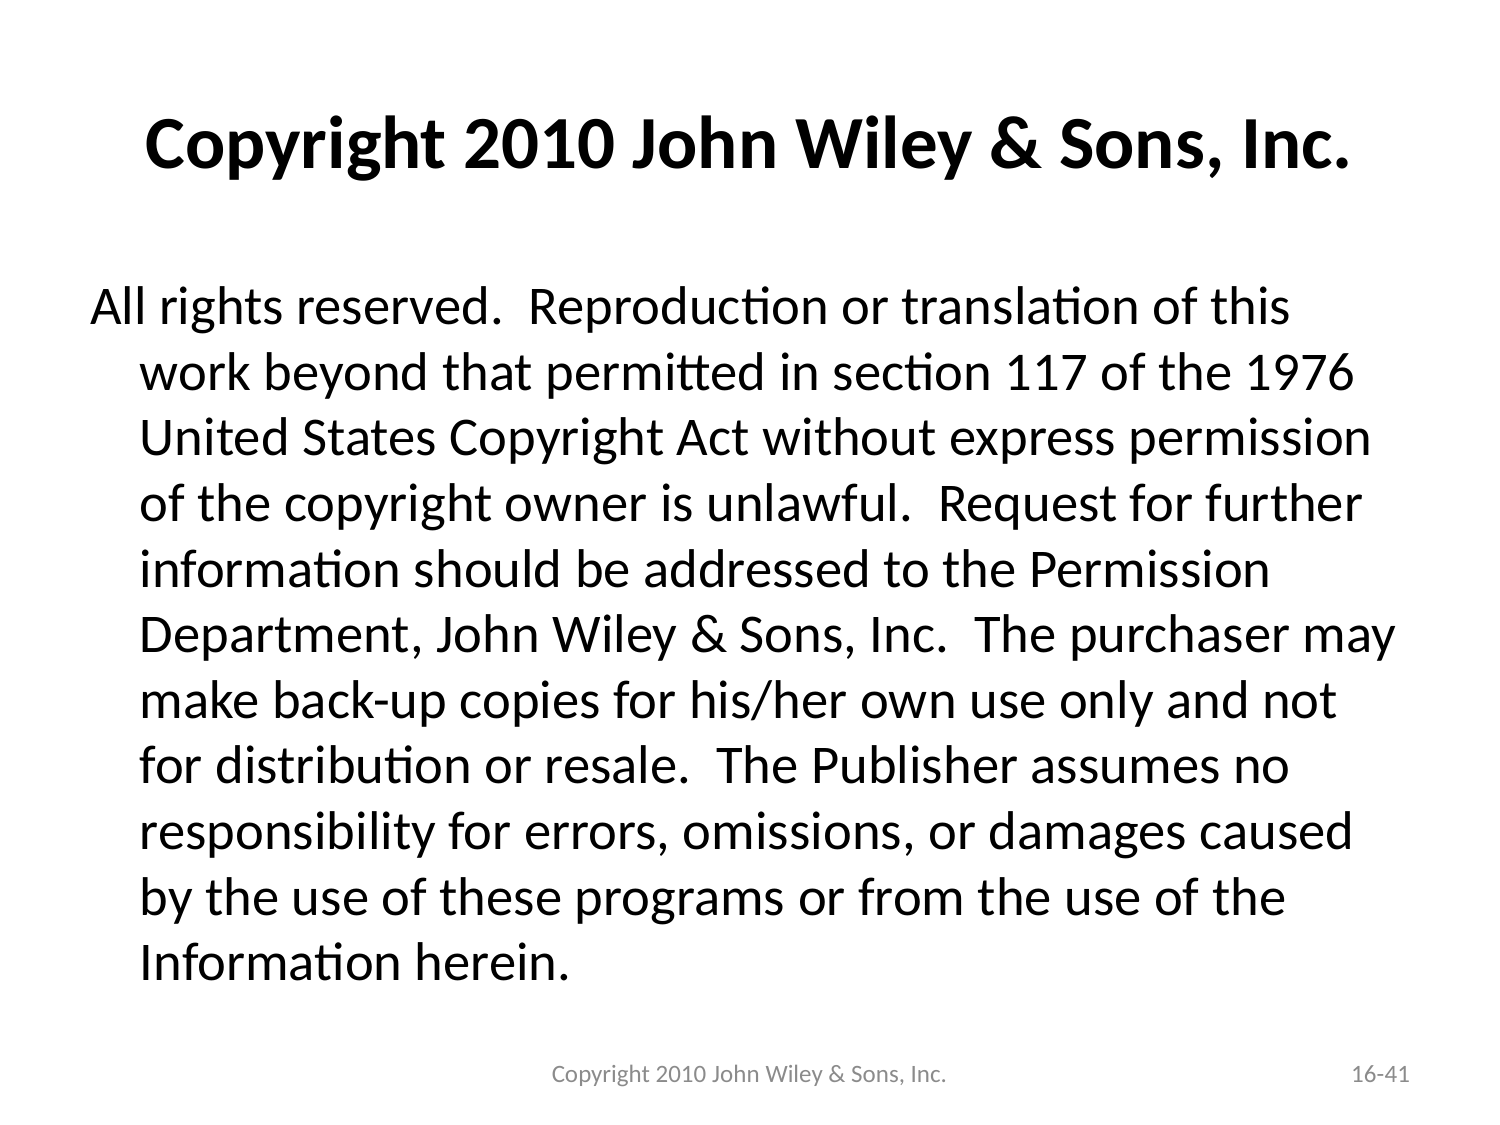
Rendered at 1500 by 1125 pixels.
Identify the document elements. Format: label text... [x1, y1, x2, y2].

list All rights reserved. Reproduction or translation of this work beyond that permitted in section 117 of the 1976 United States Copyright Act without express permission of the copyright owner is unlawful. Request for further information should be addressed to the Permission Department, John Wiley & Sons, Inc. The purchaser may make back-up copies for his/her own use only and not for distribution or resale. The Publisher assumes no responsibility for errors, omissions, or damages caused by the use of these programs or from the use of the Information herein. [75, 262, 1425, 1005]
title Copyright 2010 John Wiley & Sons, Inc. [75, 45, 1425, 233]
slide_number 16-41 [1074, 1042, 1425, 1103]
footer Copyright 2010 John Wiley & Sons, Inc. [512, 1042, 988, 1103]
